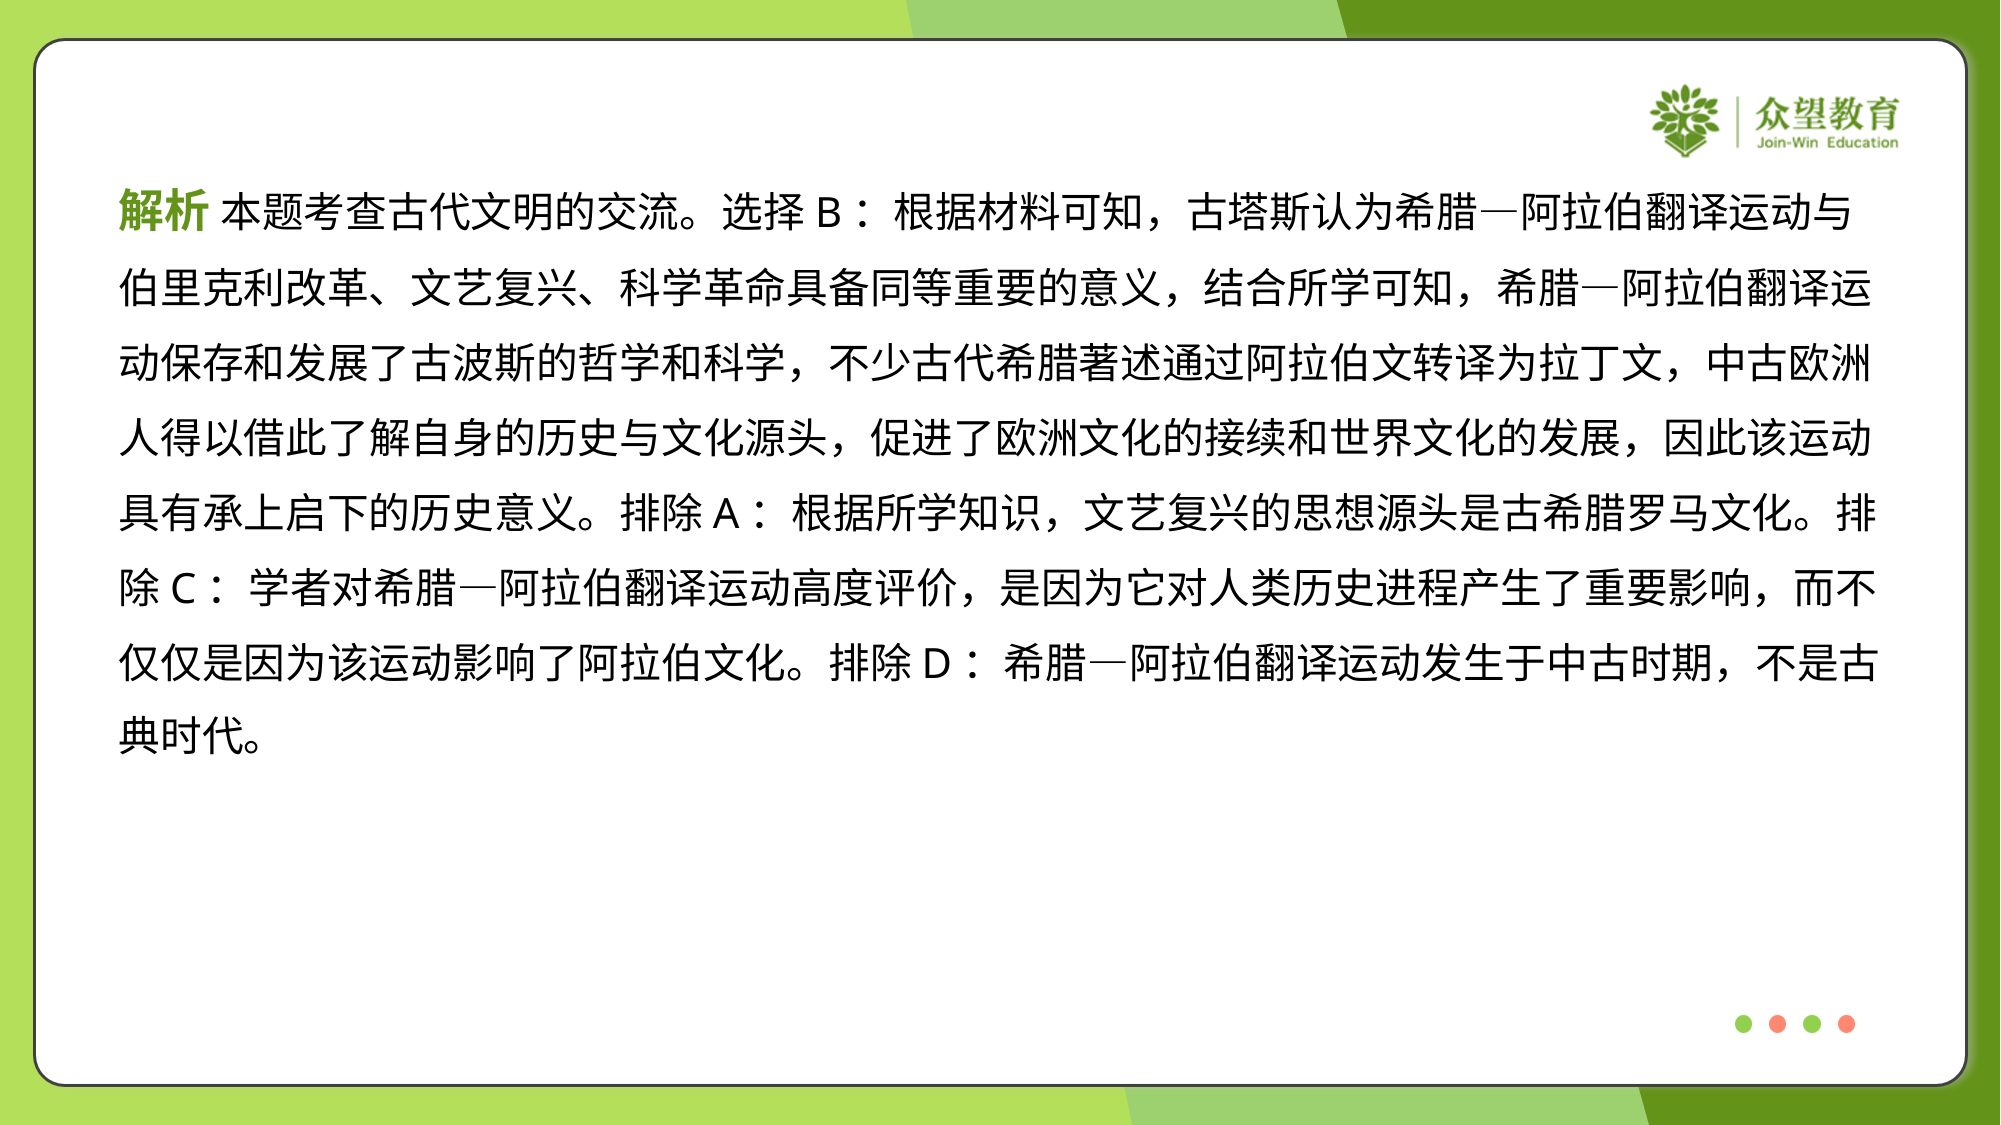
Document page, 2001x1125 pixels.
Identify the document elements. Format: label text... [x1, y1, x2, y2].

picture [0, 0, 2000, 1125]
text_box 解析 本题考查古代文明的交流。选择B：根据材料可知，古塔斯认为希腊—阿拉伯翻译运动与 伯里克利改革、文艺复兴、科学革命具备同等重要的意义，结合所学可知，希腊—阿拉伯翻译运 动保存和发展了古波斯的哲学和科学，不少古代希腊著述通过阿拉伯文转译为拉丁文，中古欧洲 人得以借此了解自身的历史与文化源头，促进了欧洲文化的接续和世界文化的发展，因此该运动 具有承上启下的历史意义。排除A：根据所学知识，文艺复兴的思想源头是古希腊罗马文化。排 除C：学者对希腊—阿拉伯翻译运动高度评价，是因为它对人类历史进程产生了重要影响，而不 仅仅是因为该运动影响了阿拉伯文化。排除D：希腊—阿拉伯翻译运动发生于中古时期，不是古 典时代。 [118, 159, 1883, 752]
